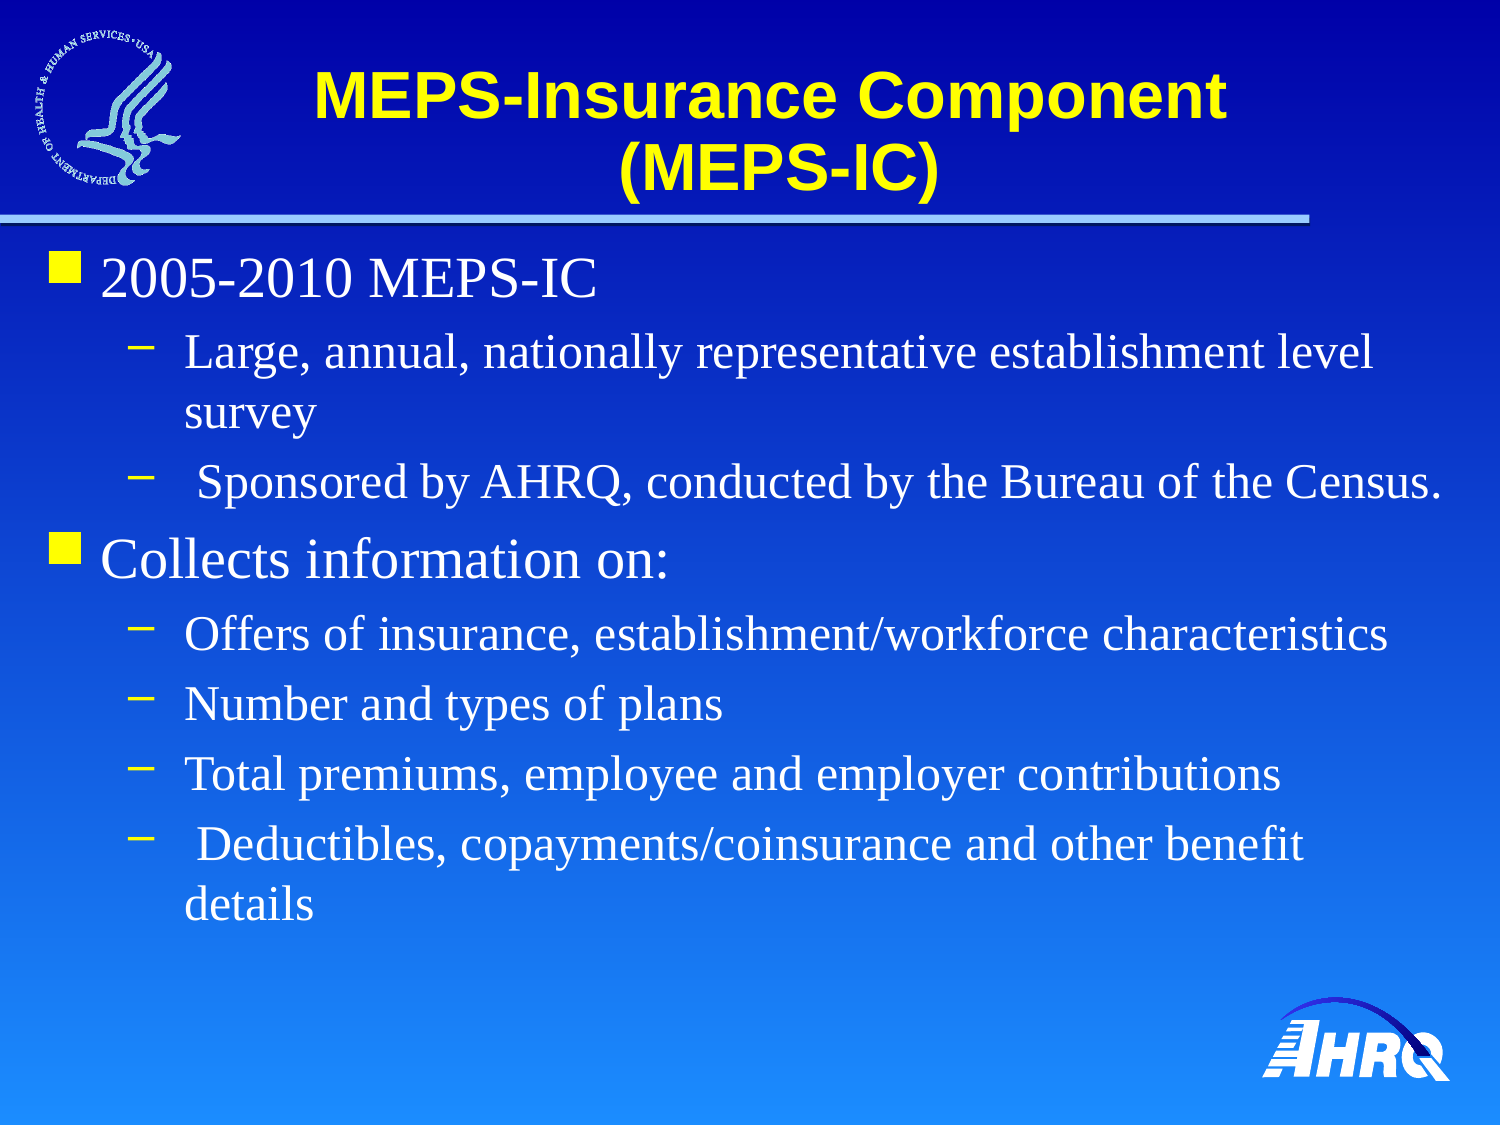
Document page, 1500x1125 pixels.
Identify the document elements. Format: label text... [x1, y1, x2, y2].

picture [16, 12, 132, 210]
title MEPS-Insurance Component (MEPS-IC) [132, 0, 1409, 213]
list 2005-2010 MEPS-IC Large, annual, nationally representative establishment level survey Sponsored by AHRQ, conducted by the Bureau of the Census. Collects information on: Offers of insurance, establishment/workforce characteristics Number and types of plans Total premiums, employee and employer contributions Deductibles, copayments/coinsurance and other benefit details [28, 231, 1462, 1038]
